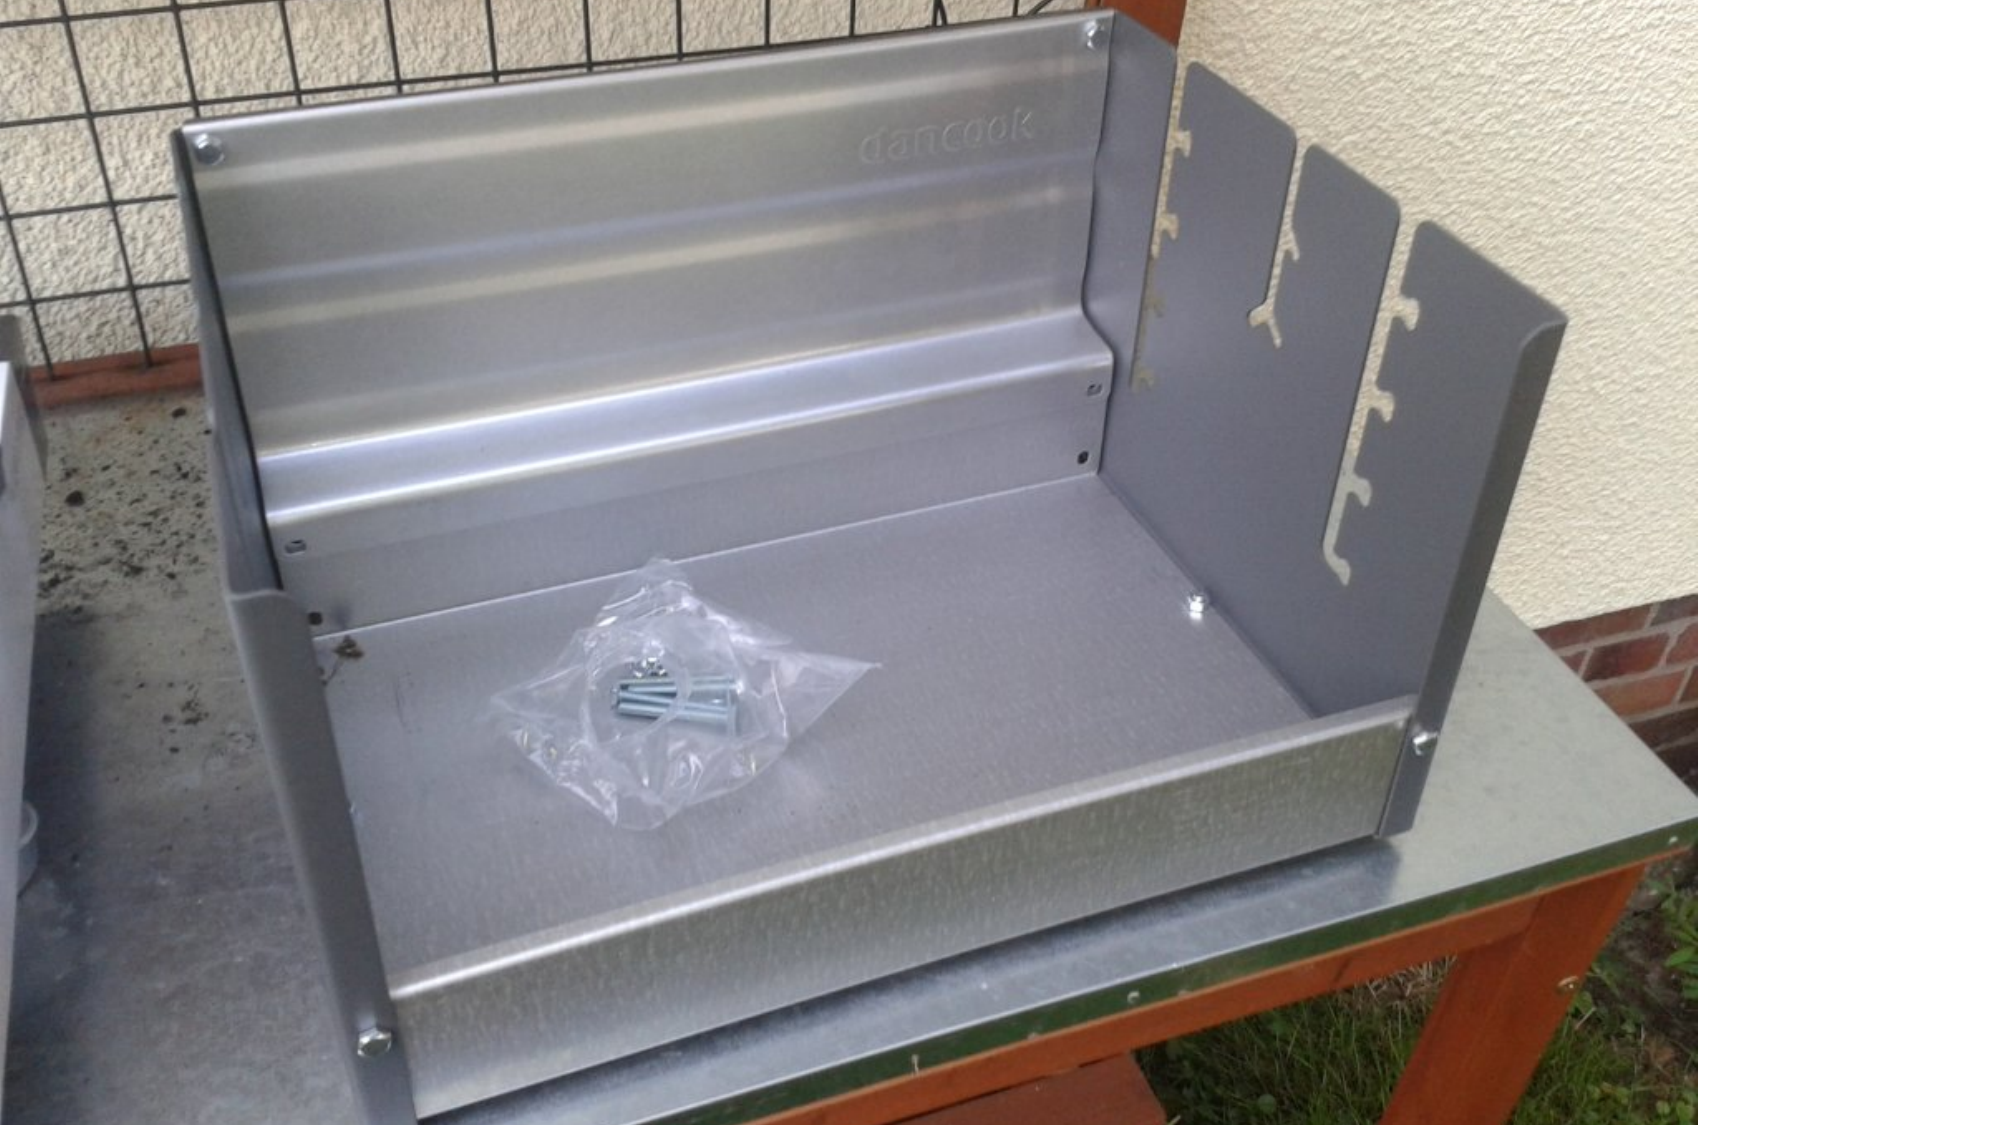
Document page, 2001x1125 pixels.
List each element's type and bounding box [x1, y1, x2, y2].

picture [0, 0, 1698, 1125]
